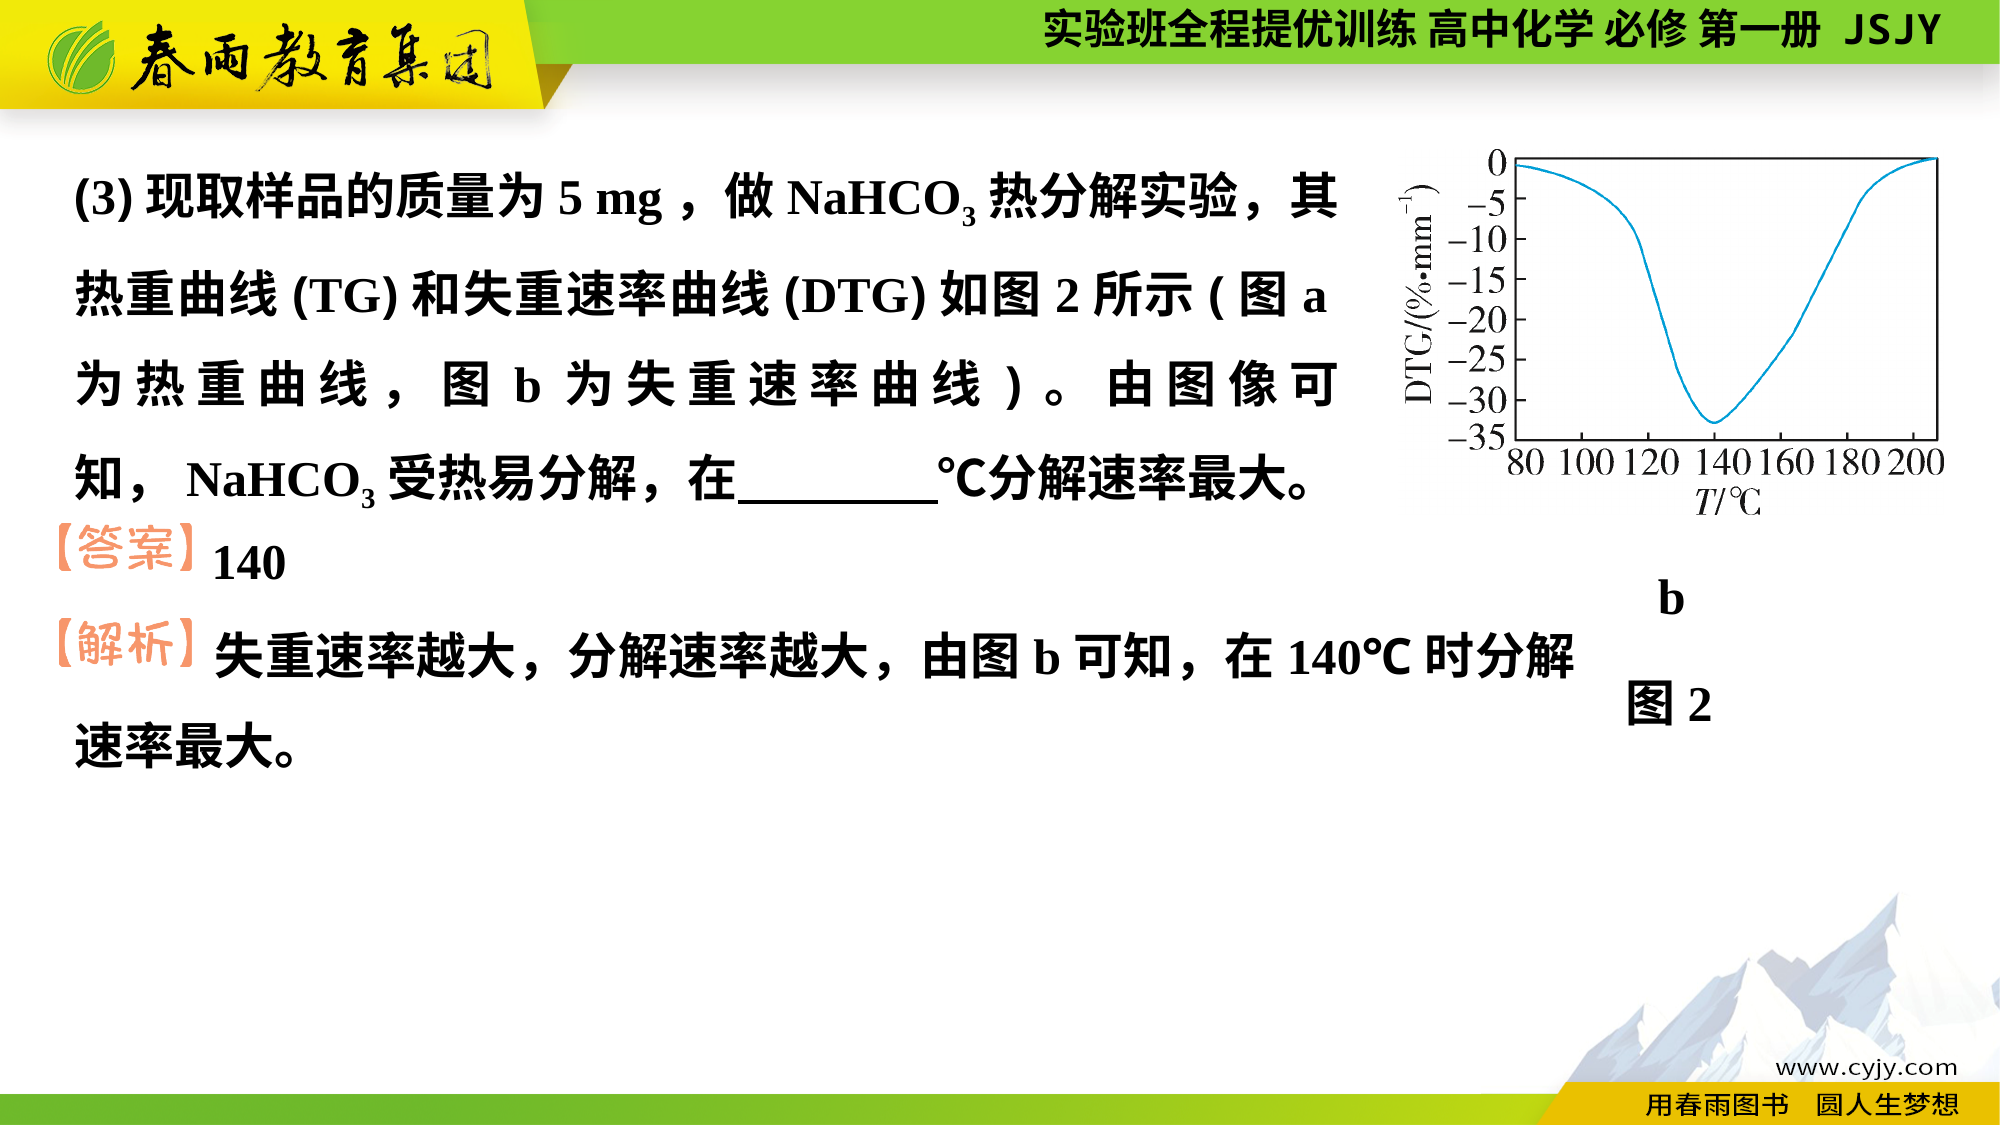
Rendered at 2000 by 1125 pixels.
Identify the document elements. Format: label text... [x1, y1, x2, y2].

text_box 失重速率越大，分解速率越大，由图b可知，在140℃时分解速率最大。 [59, 586, 1591, 782]
picture [0, 0, 2000, 1125]
text_box 图2 [1610, 634, 1728, 740]
text_box 140 [59, 491, 1944, 597]
list (3)现取样品的质量为5 mg，做NaHCO3热分解实验，其热重曲线(TG)和失重速率曲线(DTG)如图2所示(图a为热重曲线，图b为失重速率曲线)。由图像可知，NaHCO3受热易分解，在 ℃分解速率最大。 [59, 122, 1355, 491]
text_box b [1643, 597, 1701, 632]
